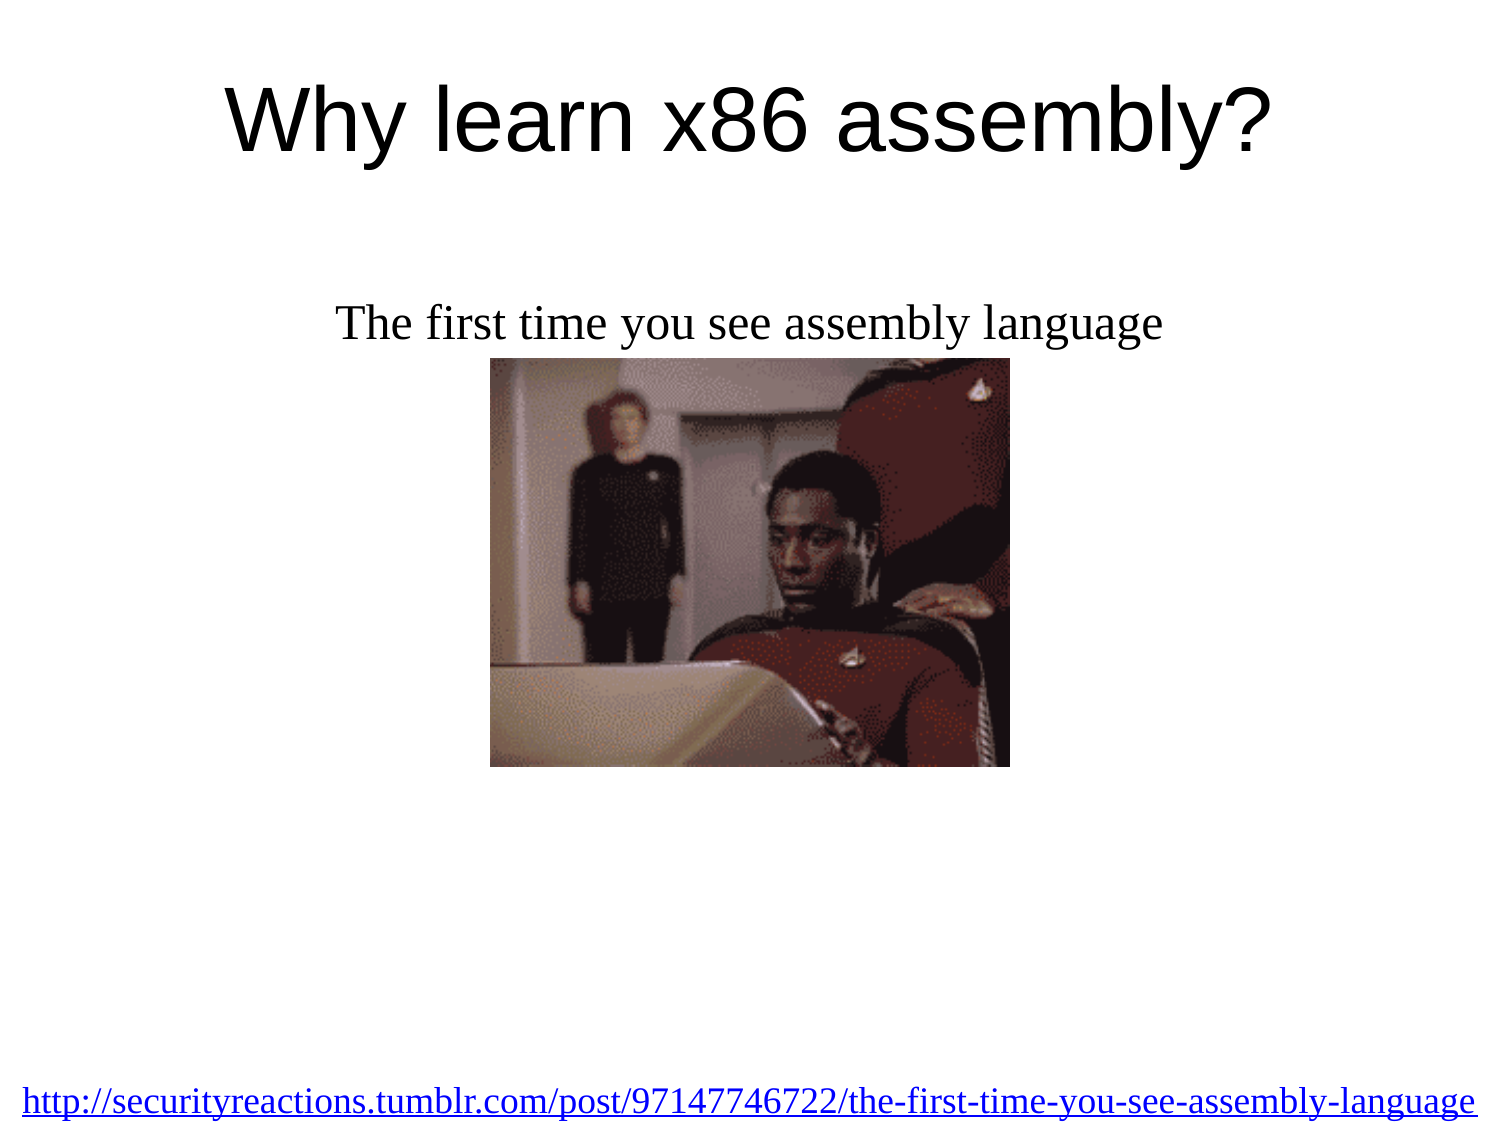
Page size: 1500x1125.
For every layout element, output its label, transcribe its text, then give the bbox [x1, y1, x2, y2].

text_box The first time you see assembly language [327, 282, 1173, 357]
text_box Why learn x86 assembly? [112, 59, 1388, 170]
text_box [489, 356, 1011, 768]
text_box http://securityreactions.tumblr.com/post/97147746722/the-first-time-you-see-assembly-language [14, 1068, 1486, 1125]
